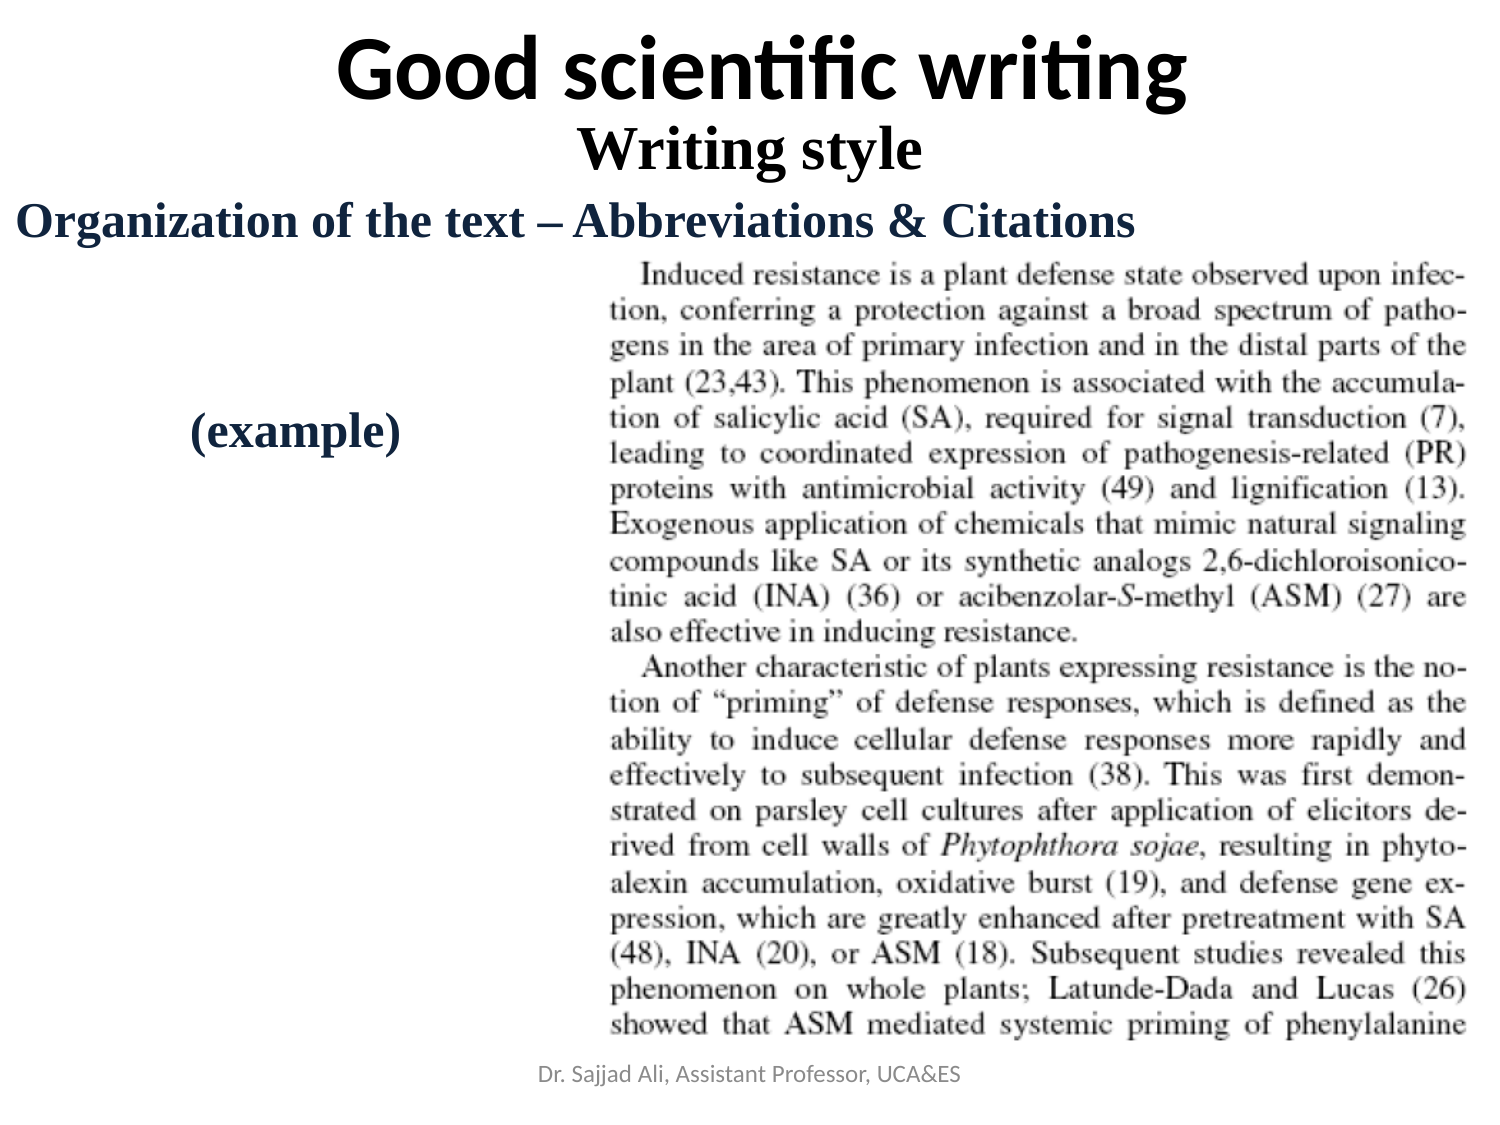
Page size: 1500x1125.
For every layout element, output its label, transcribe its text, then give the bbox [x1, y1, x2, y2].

text_box Good scientific writing [124, 0, 1400, 125]
picture [584, 247, 1476, 1052]
subtitle Organization of the text – Abbreviations & Citations (example) [0, 180, 1461, 281]
text_box Writing style [561, 125, 939, 190]
footer Dr. Sajjad Ali, Assistant Professor, UCA&ES [512, 1042, 988, 1103]
